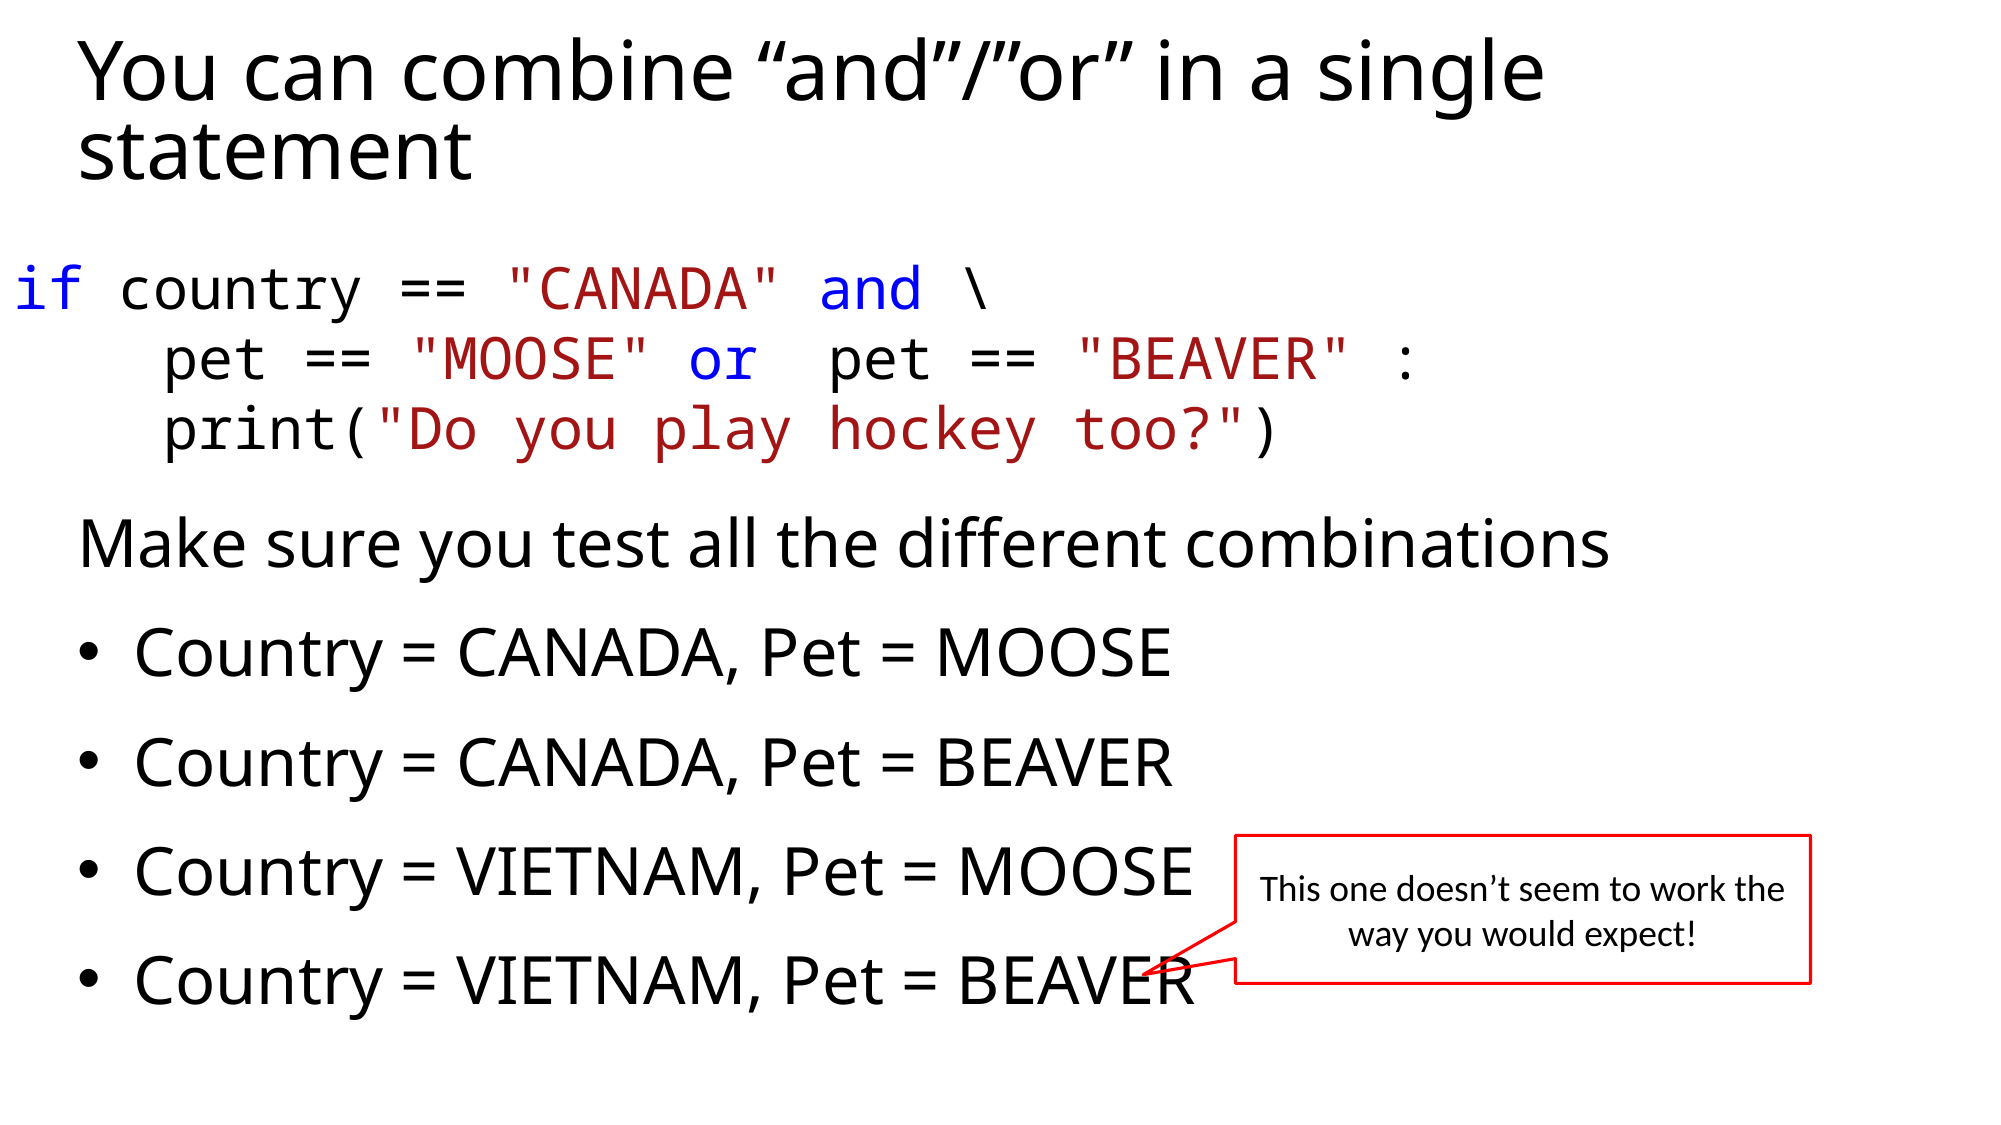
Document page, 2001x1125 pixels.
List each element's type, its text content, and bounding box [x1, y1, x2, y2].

list Make sure you test all the different combinations Country = CANADA, Pet = MOOSE Country = CANADA, Pet = BEAVER Country = VIETNAM, Pet = MOOSE Country = VIETNAM, Pet = BEAVER [62, 493, 1953, 1096]
text_box if country == "CANADA" and \ pet == "MOOSE" or pet == "BEAVER" : print("Do you play hockey too?") [0, 243, 1439, 469]
text_box This one doesn’t seem to work the way you would expect! [1141, 833, 1813, 986]
title You can combine “and”/”or” in a single statement [62, 29, 1953, 205]
